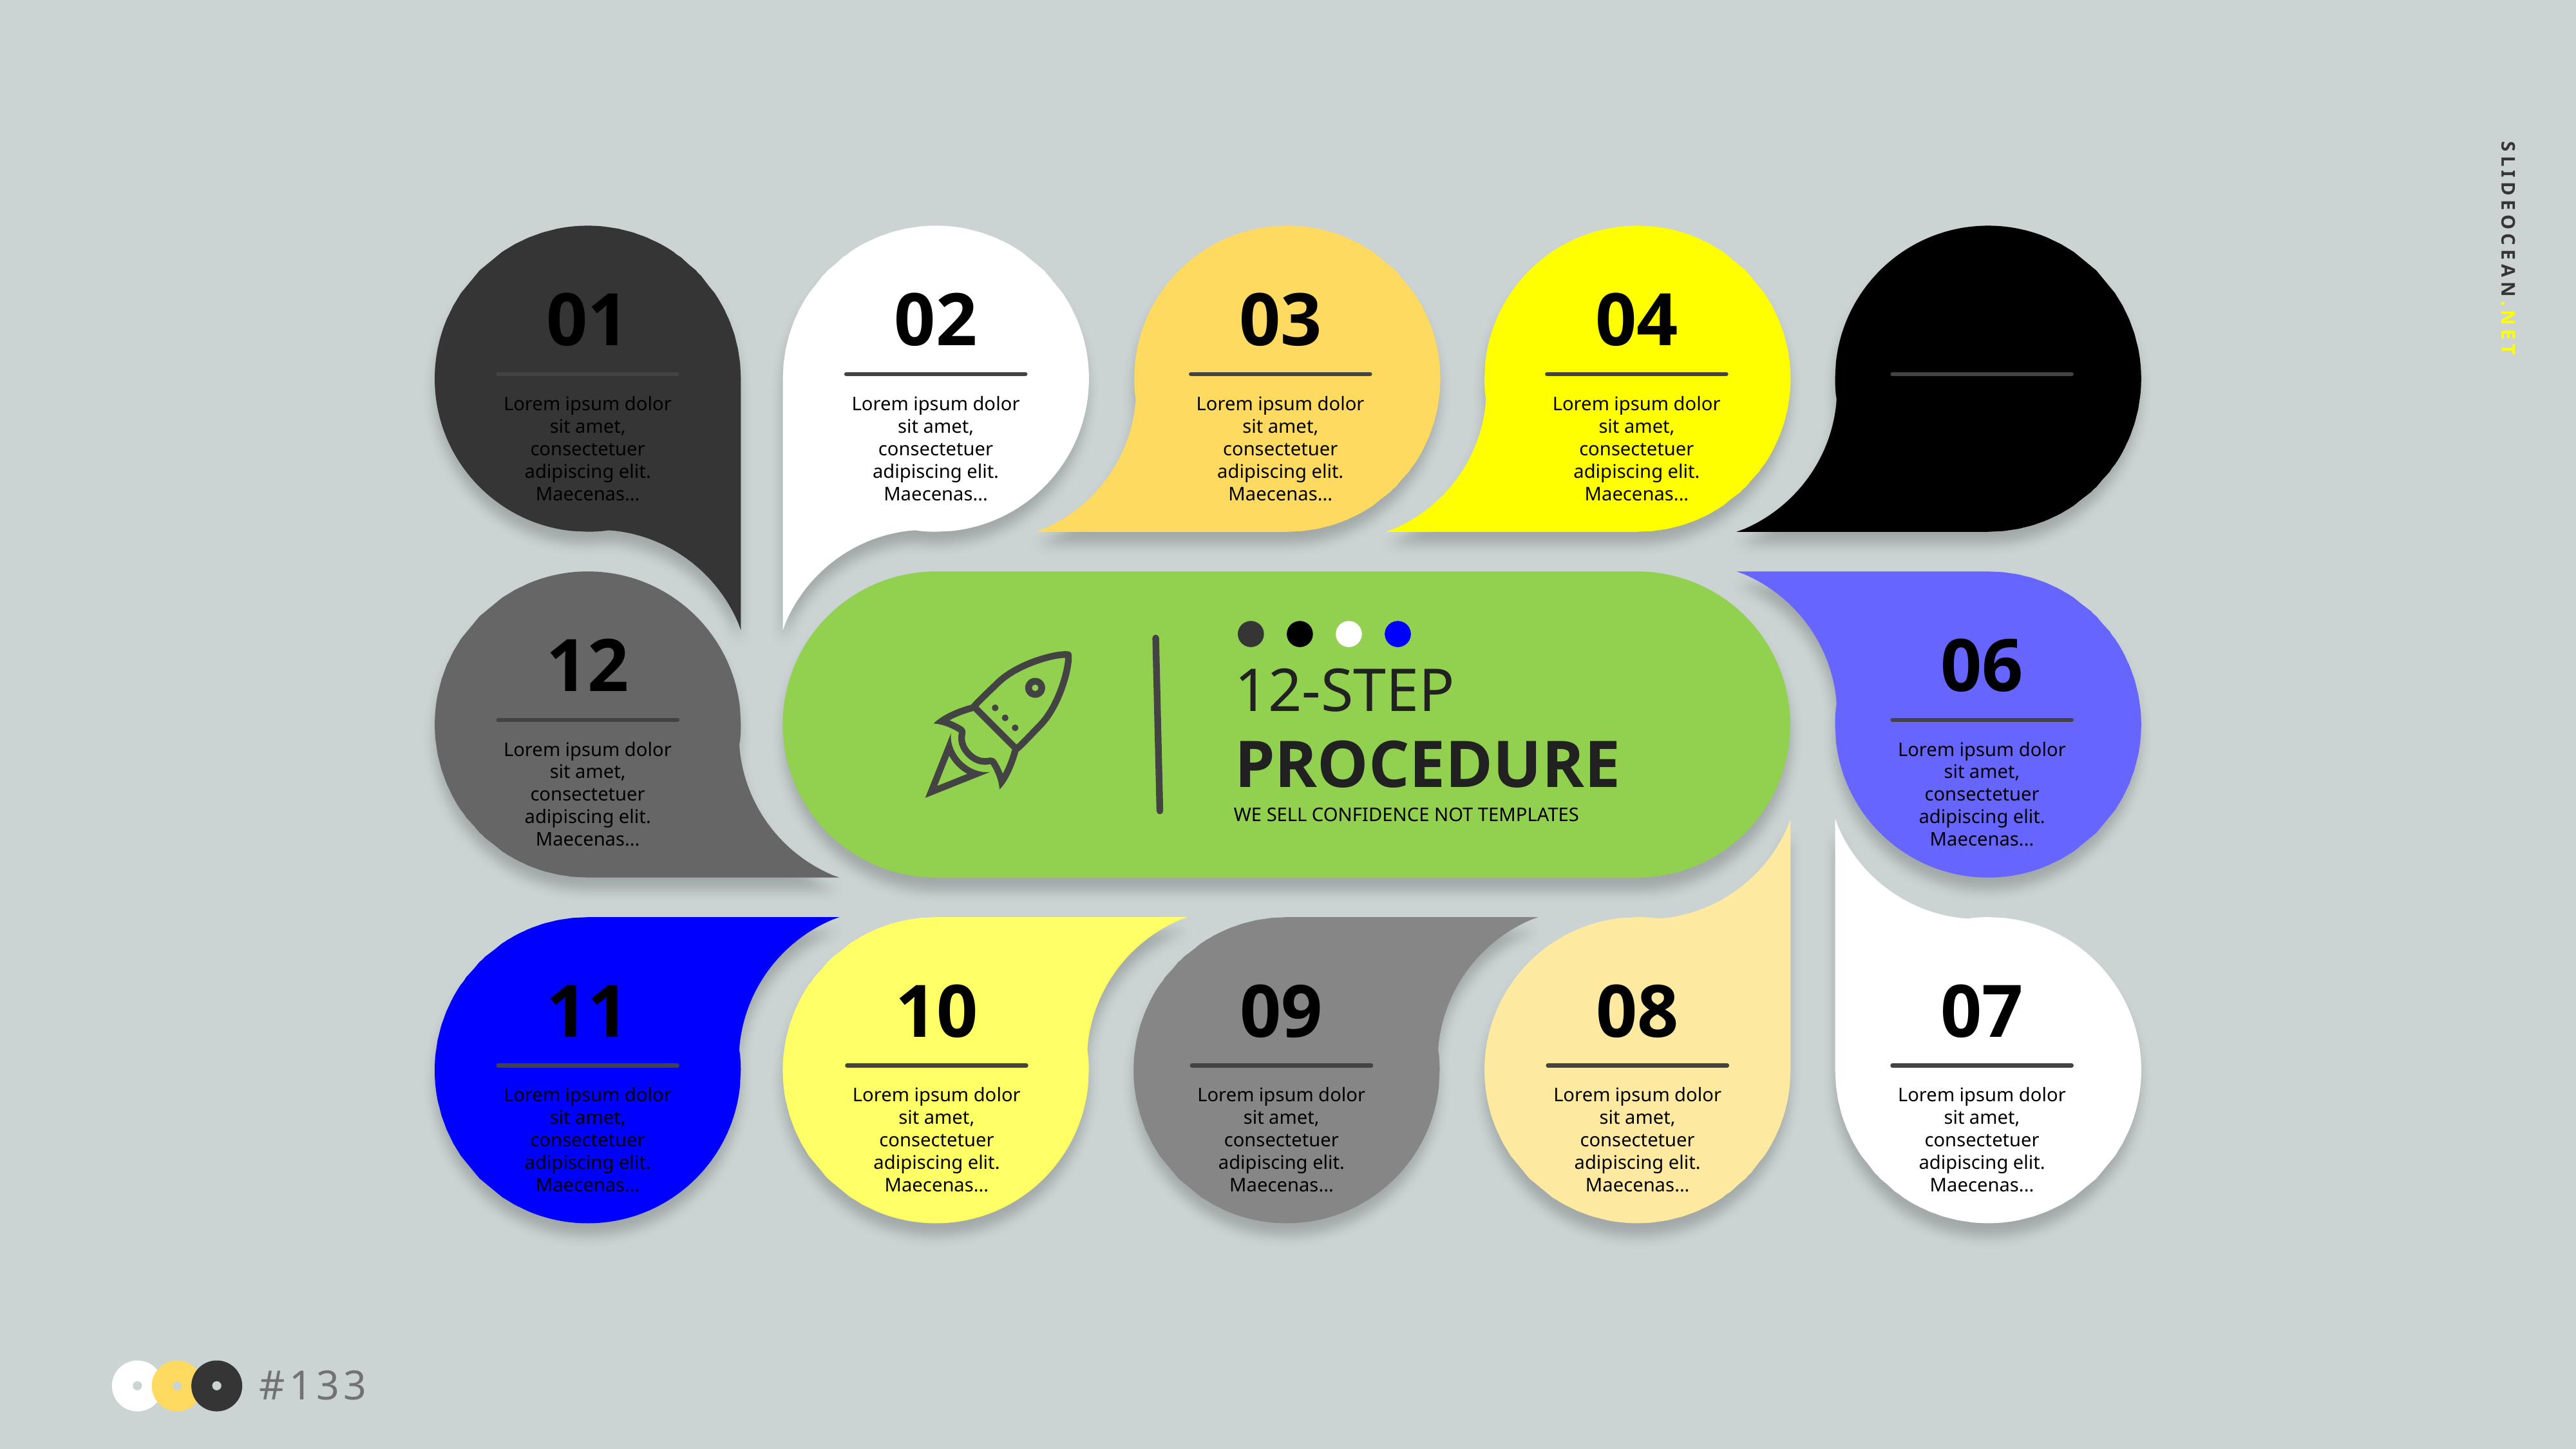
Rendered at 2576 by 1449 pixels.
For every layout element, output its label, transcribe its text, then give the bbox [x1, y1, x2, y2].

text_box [1133, 916, 1484, 1224]
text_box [434, 571, 840, 878]
text_box [840, 570, 1736, 879]
text_box [1236, 620, 1265, 649]
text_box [1835, 878, 2142, 1224]
text_box [1285, 620, 1314, 649]
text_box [434, 225, 741, 571]
text_box #133 [259, 1359, 435, 1408]
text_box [782, 225, 1090, 631]
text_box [1791, 225, 2142, 533]
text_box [1090, 225, 1441, 533]
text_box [1736, 571, 2142, 878]
text_box [925, 733, 990, 798]
text_box [933, 651, 1072, 790]
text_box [1484, 818, 1791, 1224]
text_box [1441, 225, 1791, 533]
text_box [782, 916, 1133, 1224]
text_box [1334, 620, 1363, 649]
text_box 12-STEP PROCEDURE [1225, 647, 1631, 806]
text_box [1383, 620, 1412, 649]
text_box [1155, 638, 1160, 811]
text_box WE SELL CONFIDENCE NOT TEMPLATES [1224, 798, 1589, 830]
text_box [434, 916, 782, 1224]
